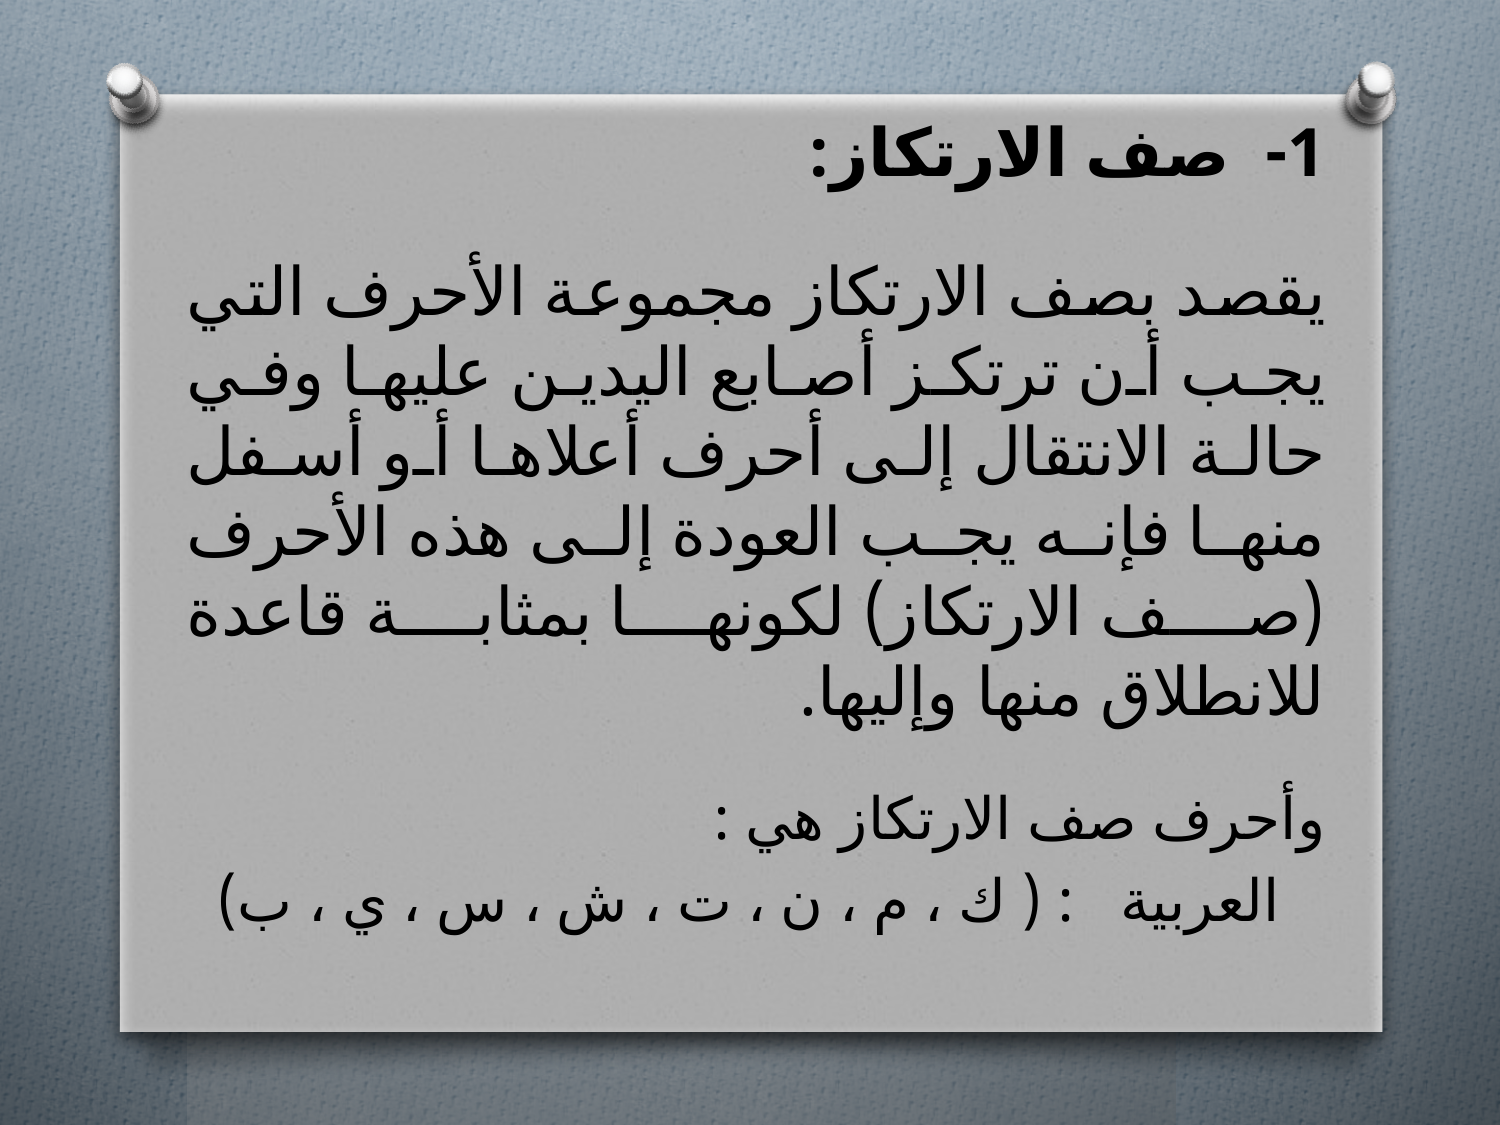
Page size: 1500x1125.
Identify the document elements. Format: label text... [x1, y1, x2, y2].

picture [1317, 35, 1439, 156]
list 1- صف الارتكاز: يقصد بصف الارتكاز مجموعة الأحرف التي يجب أن ترتكز أصابع اليدين عليها وفي حالة الانتقال إلى أحرف أعلاها أو أسفل منها فإنه يجب العودة إلى هذه الأحرف (صف الارتكاز) لكونها بمثابة قاعدة للانطلاق منها وإليها. وأحرف صف الارتكاز هي : العربية : ( ك ، م ، ن ، ت ، ش ، س ، ي ، ب) [171, 101, 1341, 988]
picture [75, 29, 198, 153]
